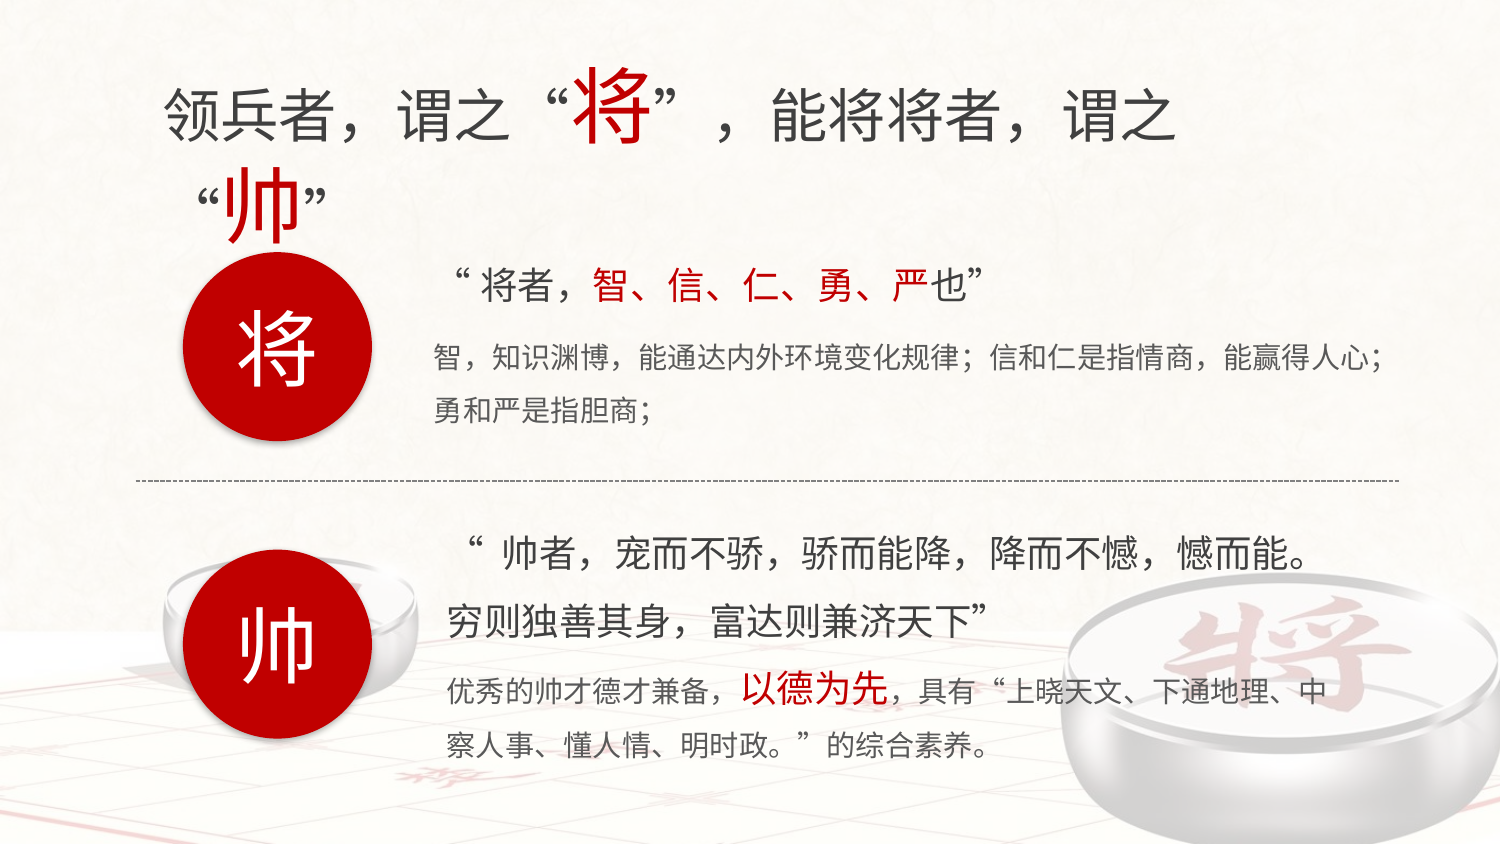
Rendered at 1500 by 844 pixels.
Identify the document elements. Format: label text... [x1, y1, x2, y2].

text_box 领兵者，谓之“将”，能将将者，谓之“帅” [147, 47, 1347, 262]
text_box 将 [182, 252, 372, 442]
text_box 帅 [182, 549, 372, 739]
text_box “将者，智、信、仁、勇、严也” 智，知识渊博，能通达内外环境变化规律；信和仁是指情商，能赢得人心；勇和严是指胆商； [419, 232, 1400, 435]
text_box “ 帅者，宠而不骄，骄而能降，降而不憾，憾而能。穷则独善其身，富达则兼济天下” 优秀的帅才德才兼备，以德为先，具有“上晓天文、下通地理、中察人事、懂人情、明时政。”的综合素养。 [431, 500, 1365, 770]
